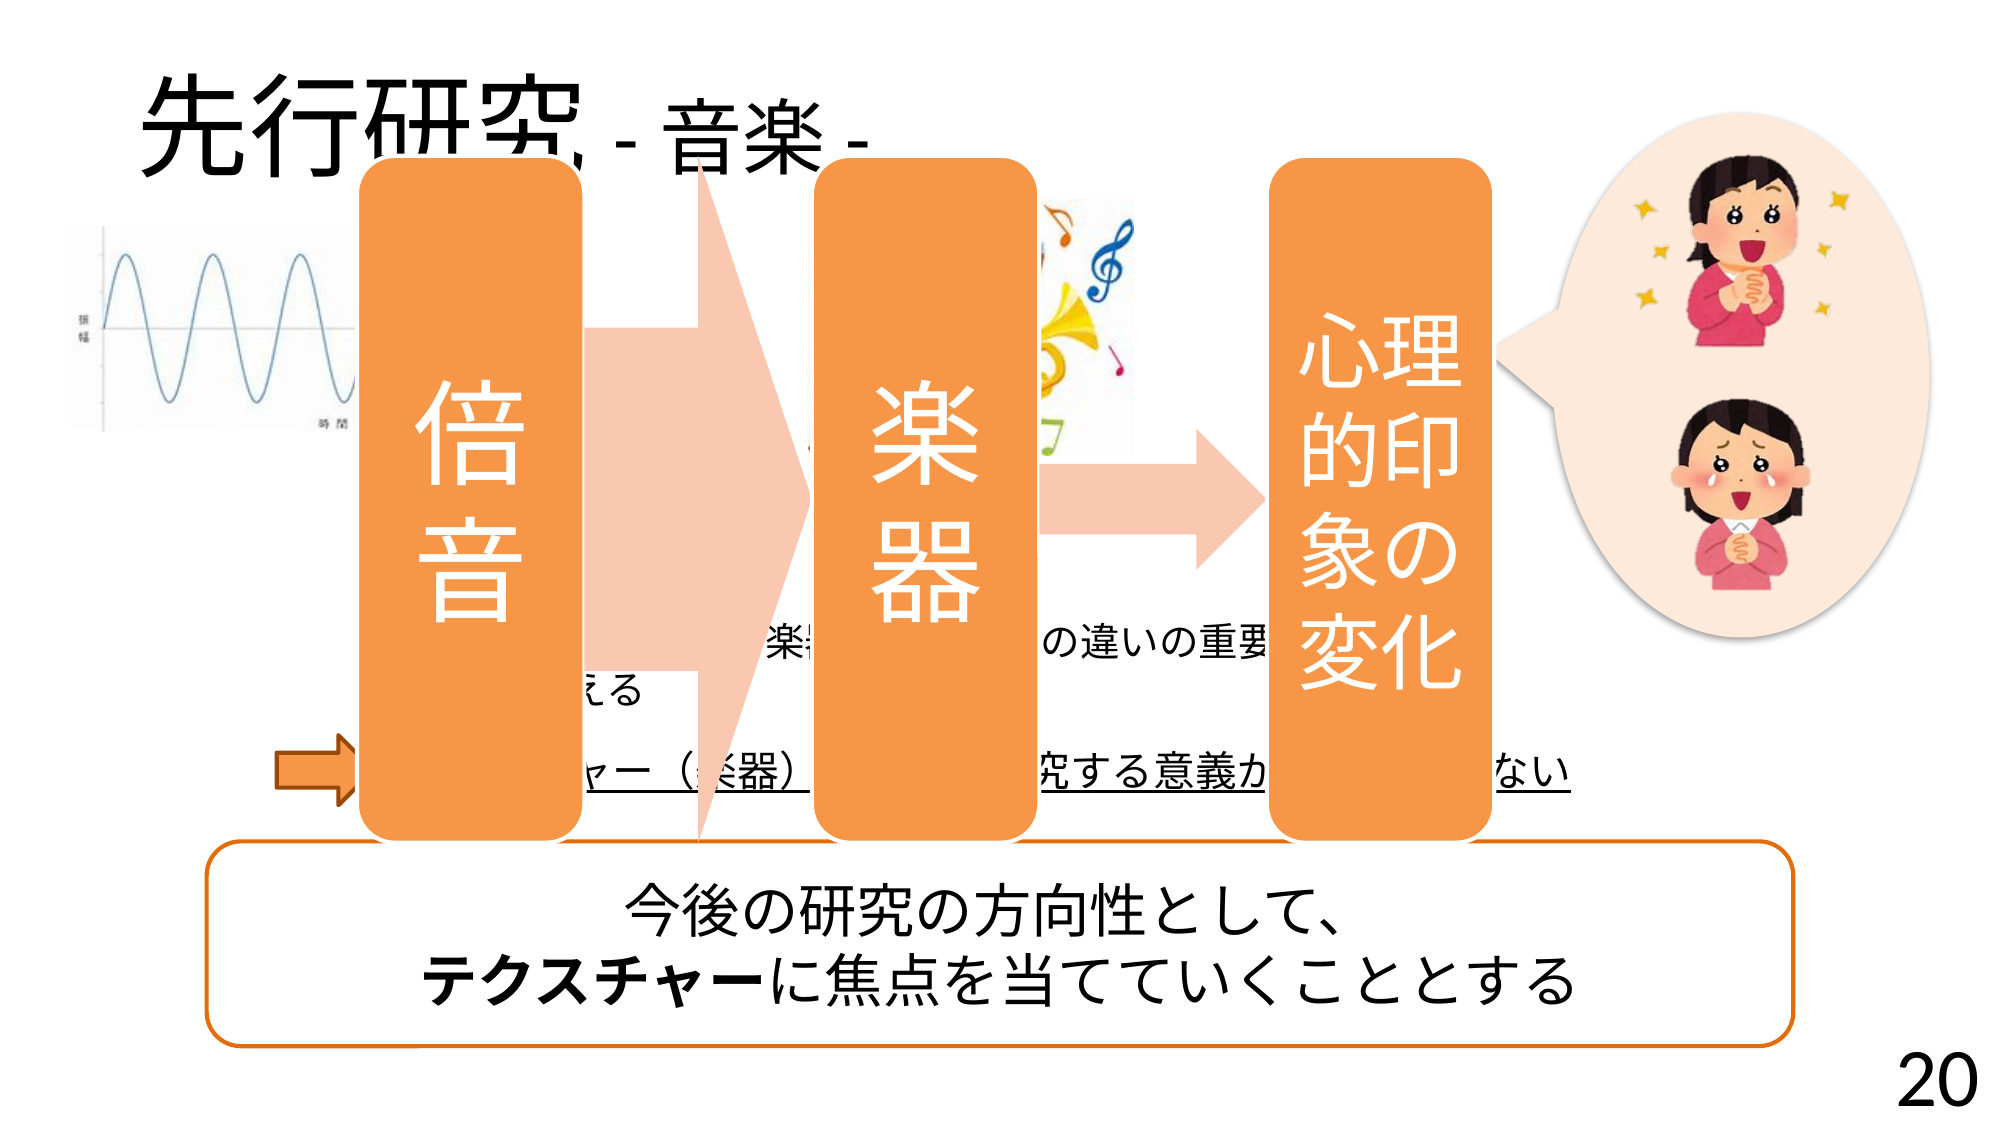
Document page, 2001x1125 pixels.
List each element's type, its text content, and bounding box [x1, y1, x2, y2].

text_box 今後の研究の方向性として、 テクスチャーに焦点を当てていくこととする [204, 839, 1796, 1049]
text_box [1552, 113, 1930, 638]
slide_number 20 [1533, 1042, 2000, 1103]
text_box テクスチャー（楽器）について研究する意義があるのではないか？ [390, 737, 1588, 853]
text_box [356, 155, 1495, 843]
text_box 先行研究-音楽- [122, 48, 1374, 198]
picture [71, 226, 356, 432]
text_box [274, 733, 351, 808]
